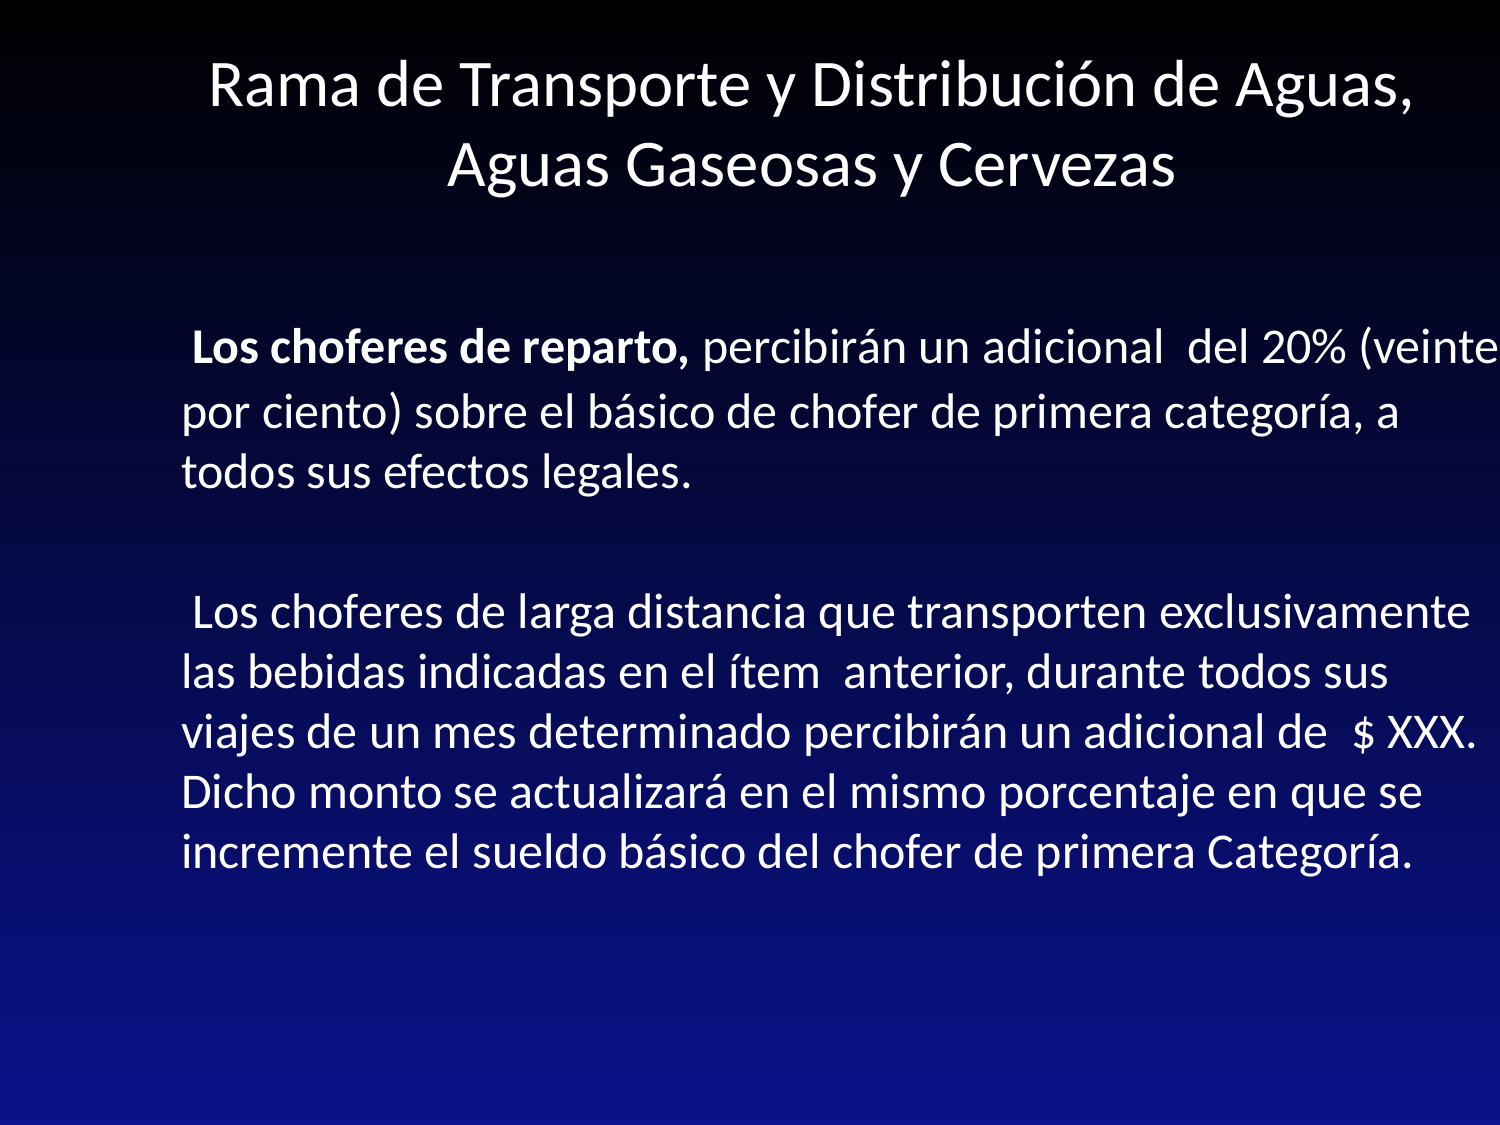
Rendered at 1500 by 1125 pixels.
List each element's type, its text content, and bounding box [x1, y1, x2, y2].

list Los choferes de reparto, percibirán un adicional del 20% (veinte por ciento) sobre el básico de chofer de primera categoría, a todos sus efectos legales. Los choferes de larga distancia que transporten exclusivamente las bebidas indicadas en el ítem anterior, durante todos sus viajes de un mes determinado percibirán un adicional de $ XXX. Dicho monto se actualizará en el mismo porcentaje en que se incremente el sueldo básico del chofer de primera Categoría. [124, 288, 1500, 1031]
title Rama de Transporte y Distribución de Aguas, Aguas Gaseosas y Cervezas [124, 39, 1500, 194]
